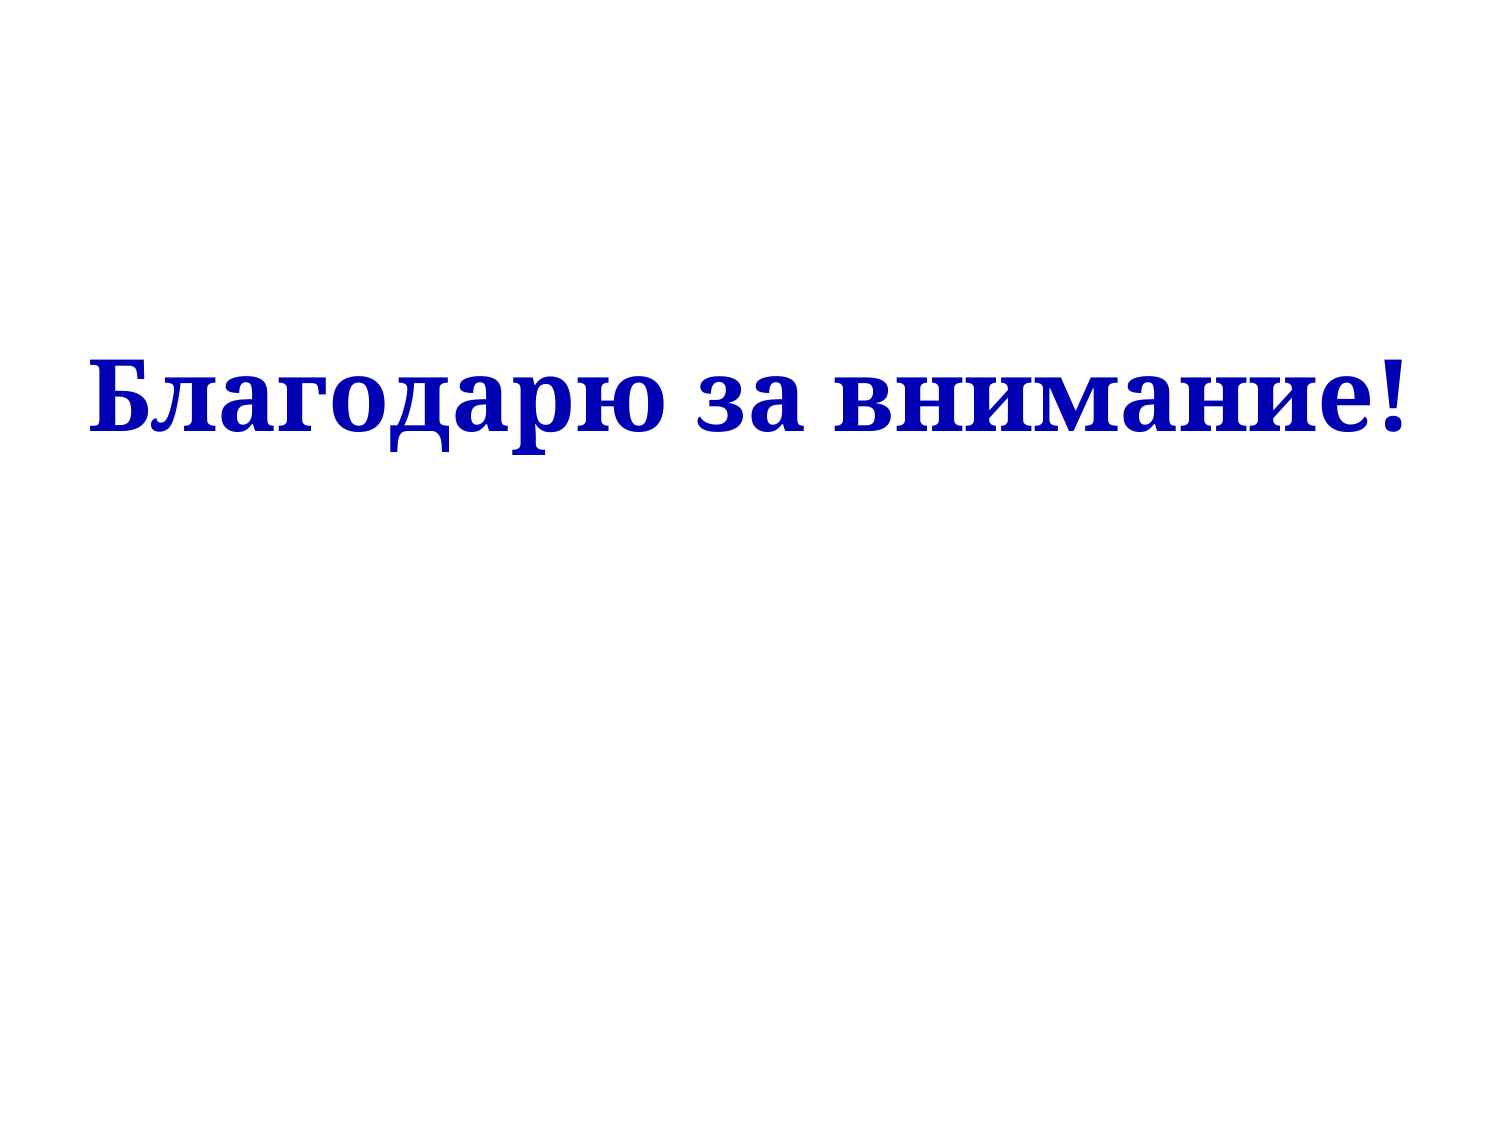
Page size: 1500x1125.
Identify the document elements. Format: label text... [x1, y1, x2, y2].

subtitle Благодарю за внимание! [0, 267, 1500, 1090]
